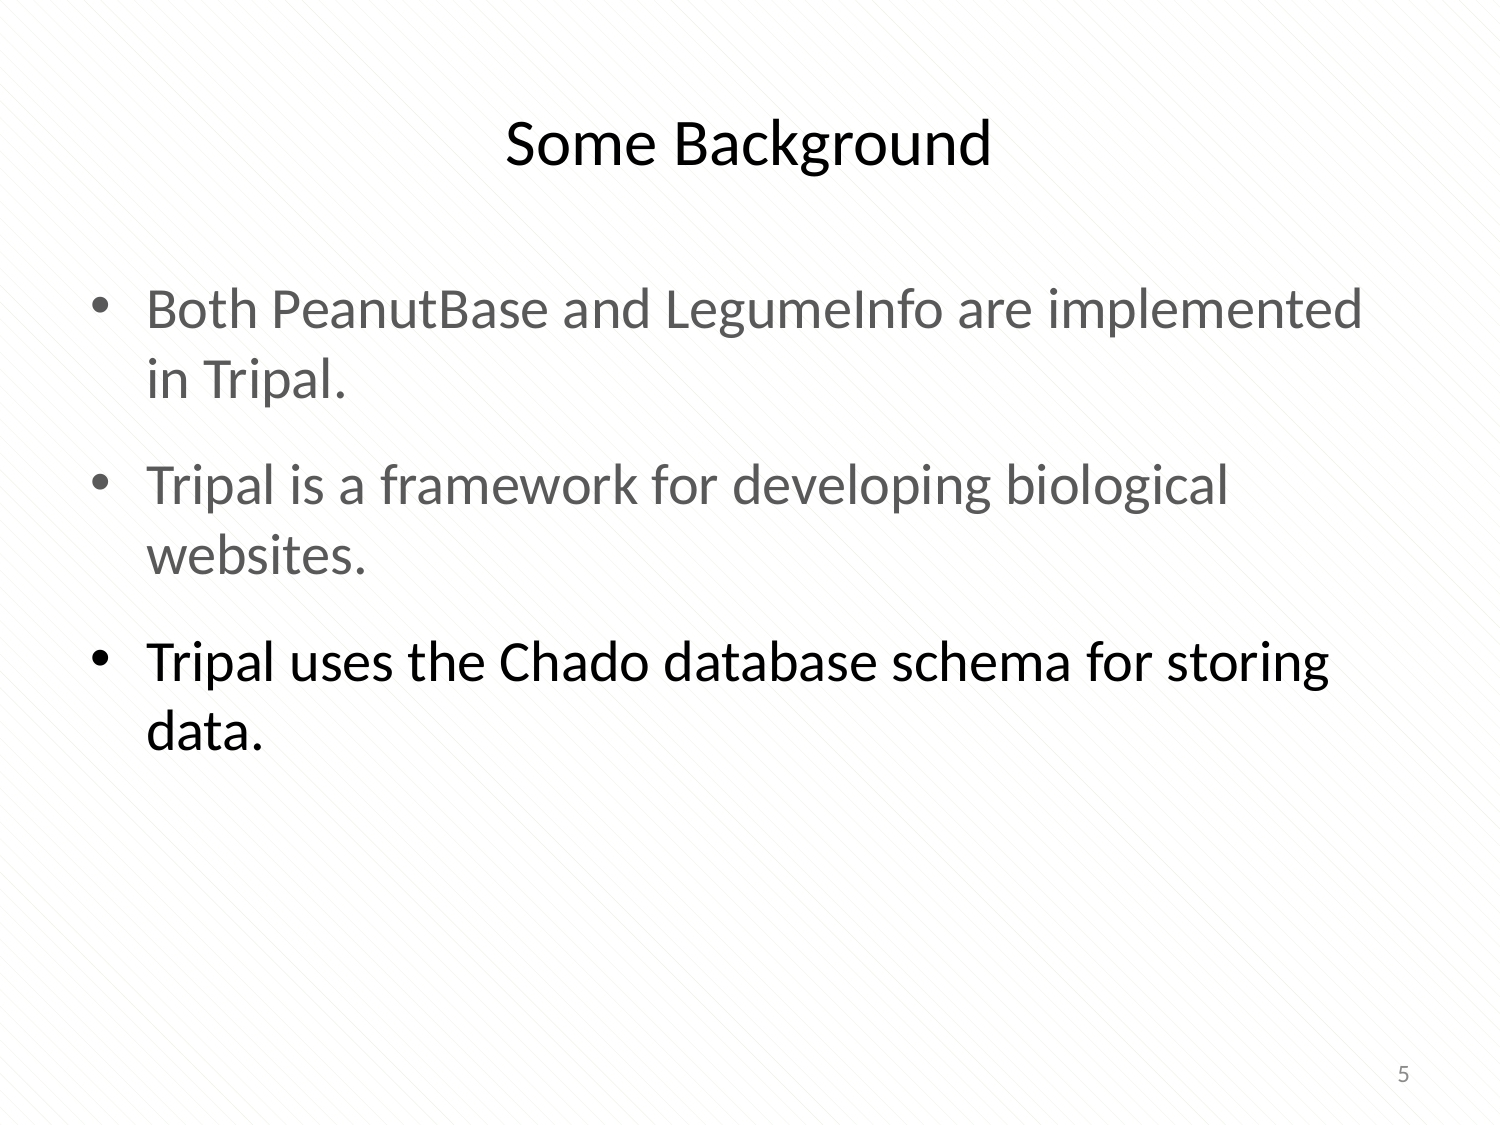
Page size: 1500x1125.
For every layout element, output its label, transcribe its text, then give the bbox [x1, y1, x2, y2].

title Some Background [75, 45, 1425, 233]
slide_number 5 [1074, 1042, 1425, 1103]
list Both PeanutBase and LegumeInfo are implemented in Tripal. Tripal is a framework for developing biological websites. Tripal uses the Chado database schema for storing data. [75, 262, 1425, 1005]
